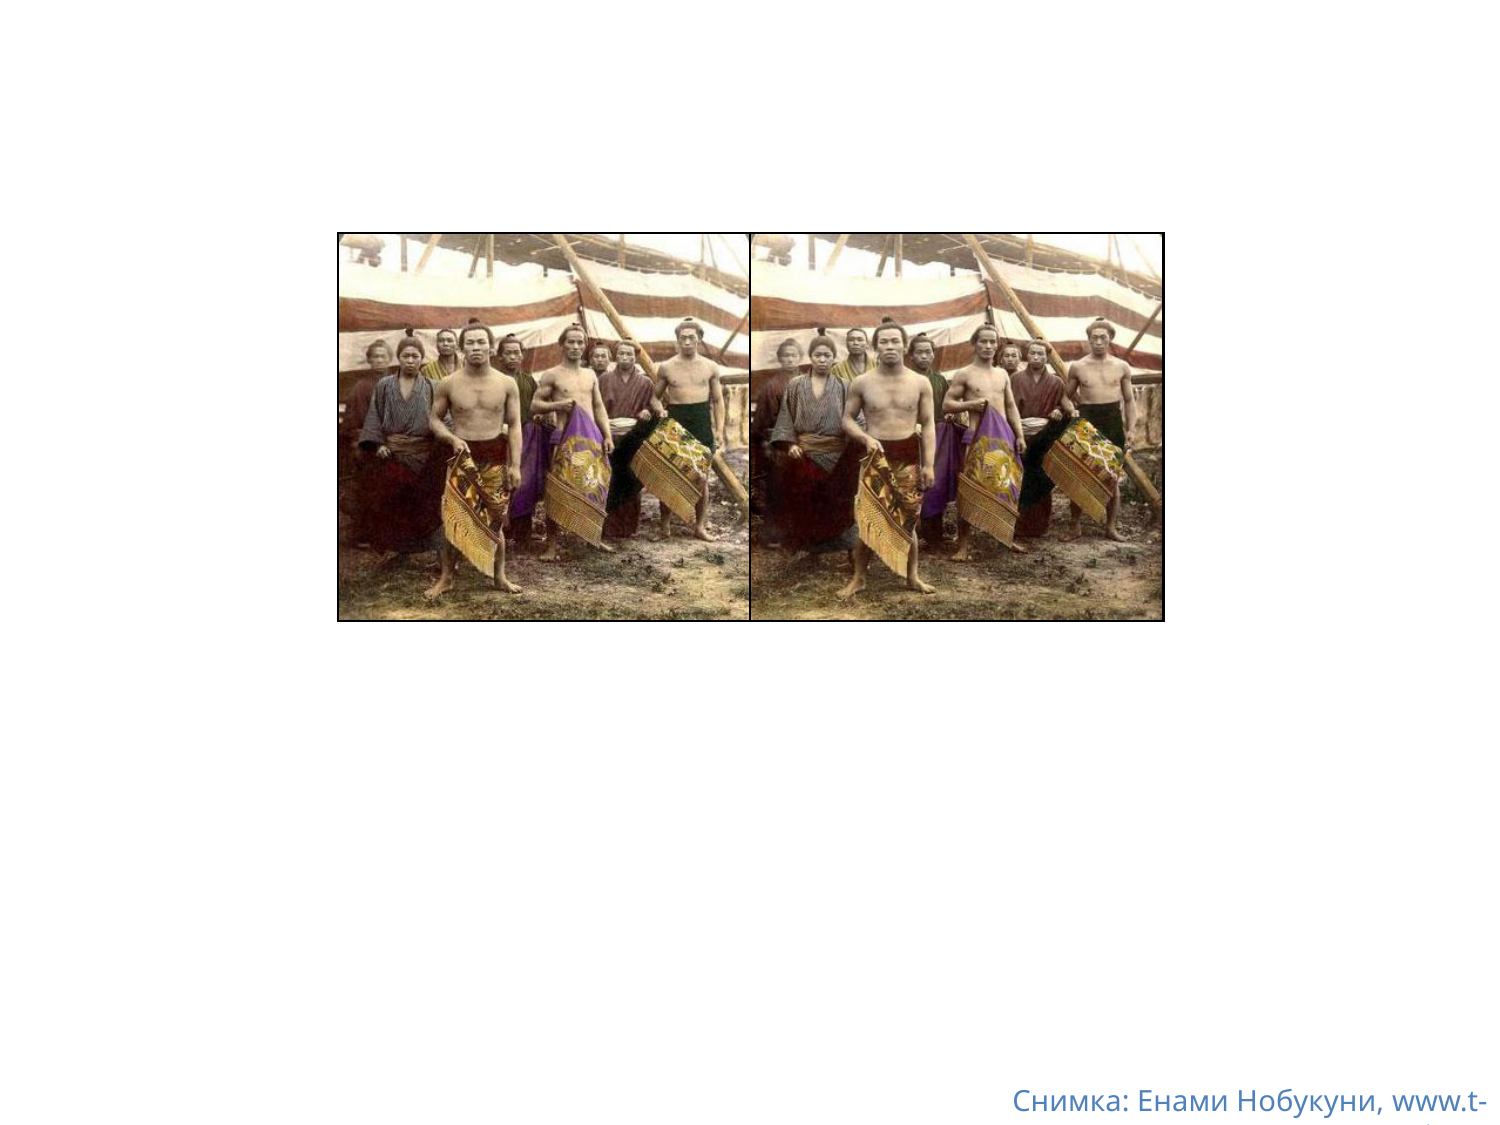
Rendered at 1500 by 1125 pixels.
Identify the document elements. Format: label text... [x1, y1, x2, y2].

text_box Снимка: Енами Нобукуни, www.t-enami.org [900, 1074, 1500, 1125]
picture [338, 234, 1163, 621]
